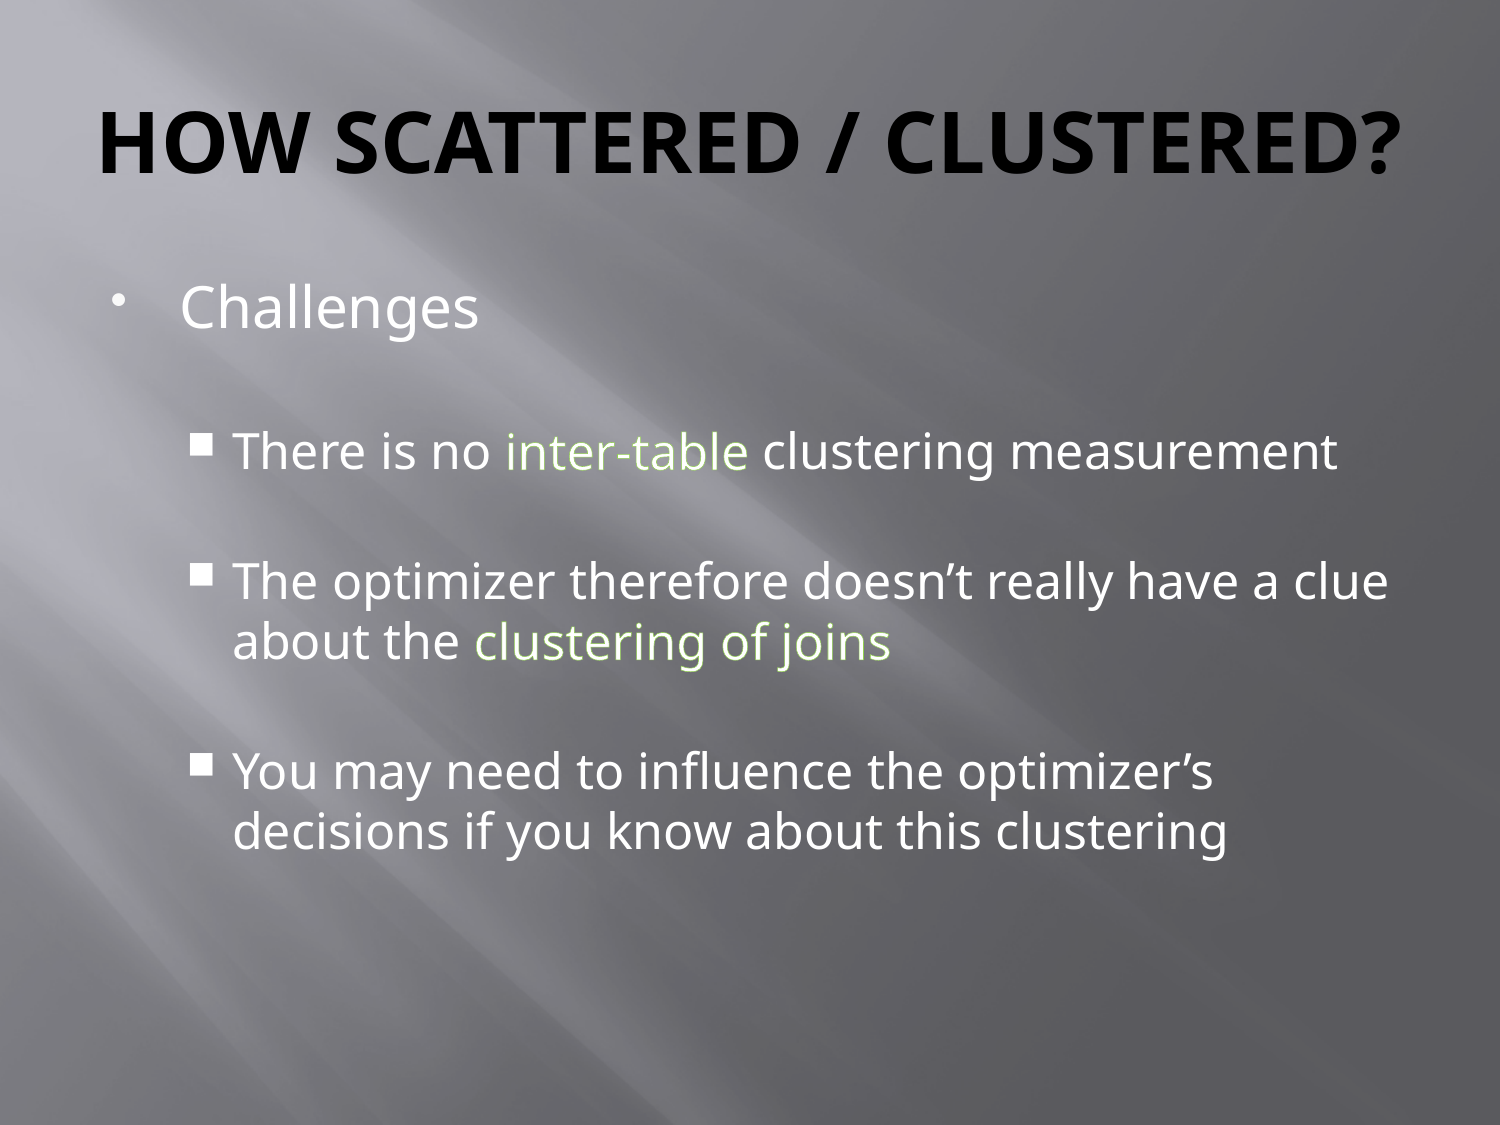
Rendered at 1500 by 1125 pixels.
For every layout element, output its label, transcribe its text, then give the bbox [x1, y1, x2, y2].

list Challenges There is no inter-table clustering measurement The optimizer therefore doesn’t really have a clue about the clustering of joins You may need to influence the optimizer’s decisions if you know about this clustering [75, 262, 1425, 1035]
title HOW SCATTERED / CLUSTERED? [75, 45, 1425, 233]
